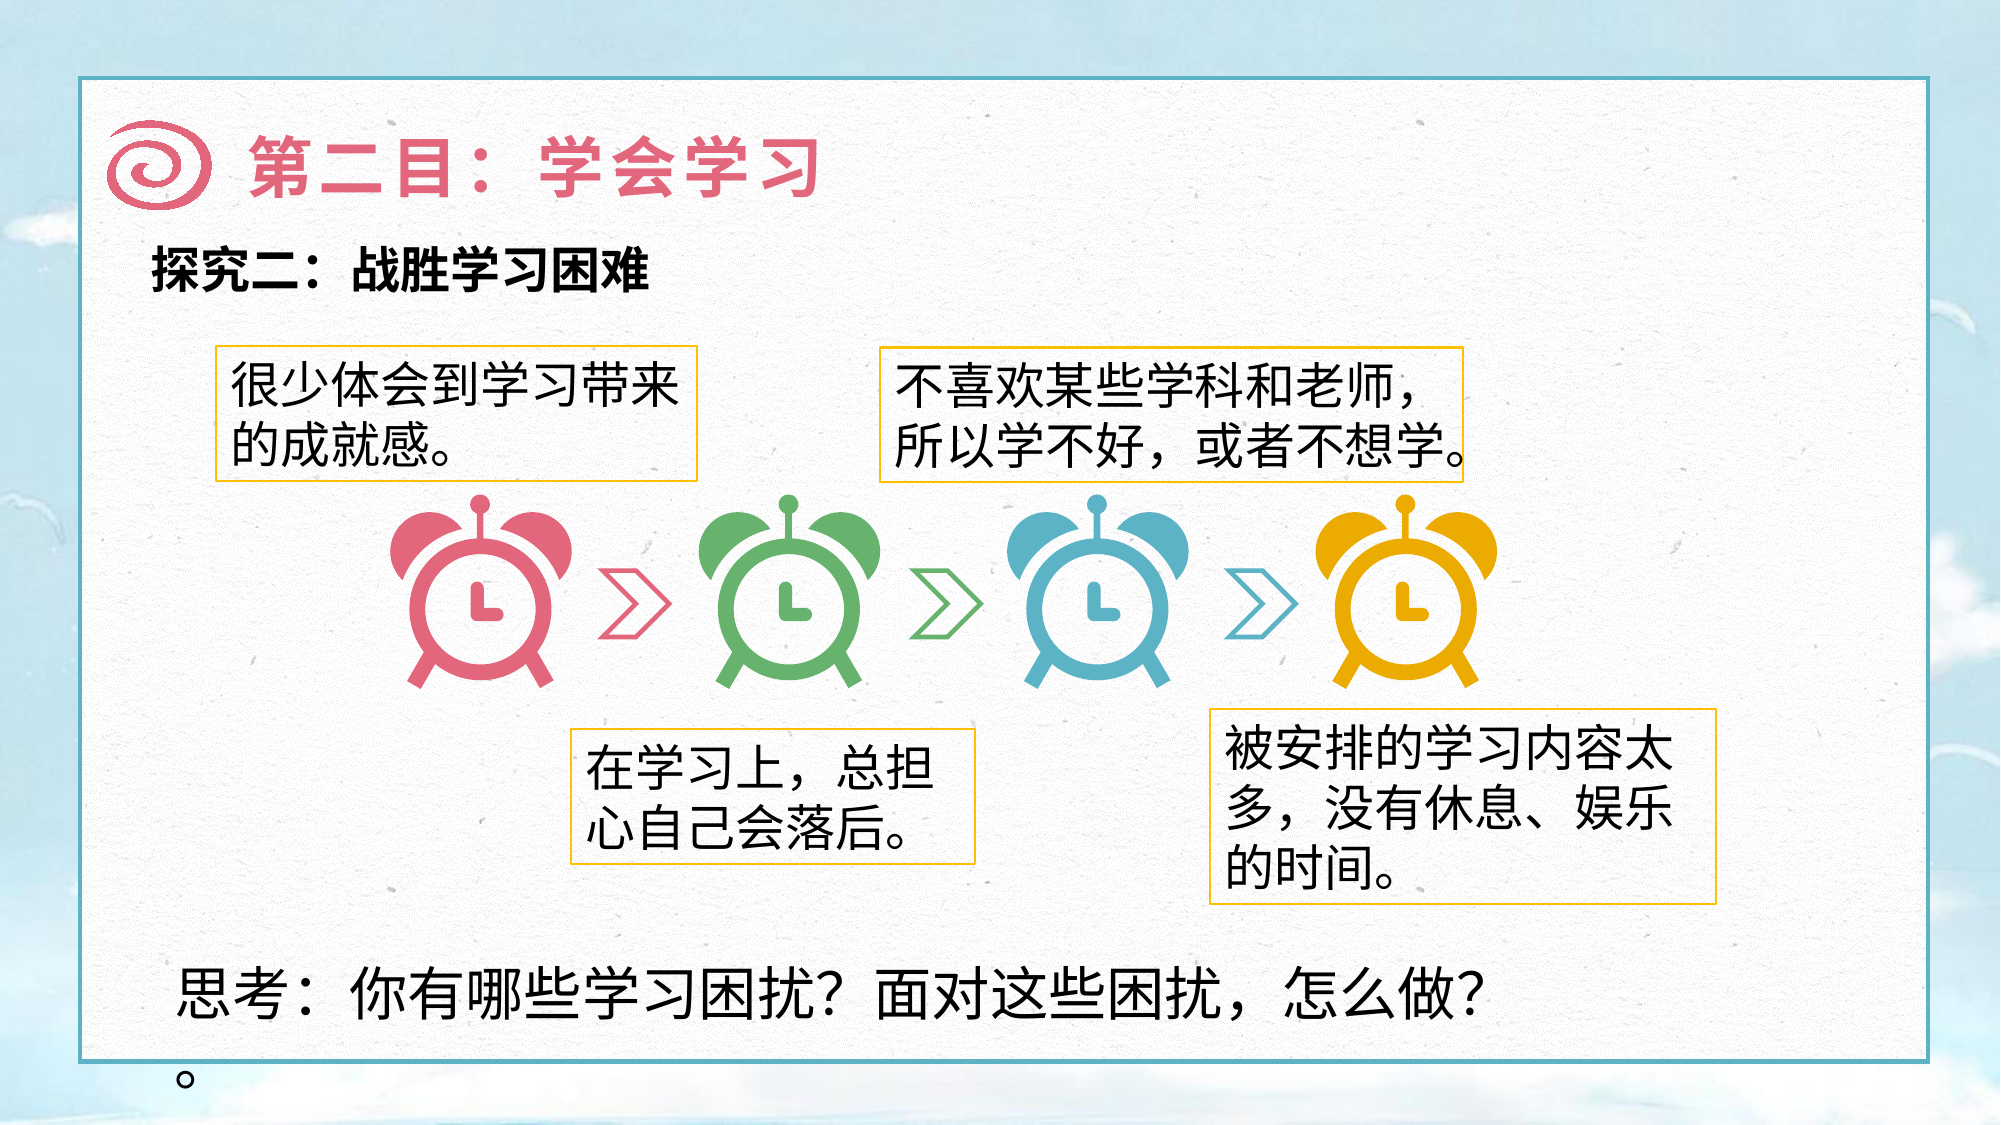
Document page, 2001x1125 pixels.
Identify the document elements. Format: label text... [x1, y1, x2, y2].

text_box 探究二：战胜学习困难 [135, 230, 666, 306]
text_box 被安排的学习内容太多，没有休息、娱乐的时间。 [1209, 709, 1716, 905]
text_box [103, 107, 999, 226]
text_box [390, 494, 1498, 689]
picture [0, 0, 2001, 1125]
text_box 思考：你有哪些学习困扰？面对这些困扰，怎么做？ 。 [159, 949, 1901, 1105]
text_box 不喜欢某些学科和老师，所以学不好，或者不想学。 [880, 347, 1463, 483]
text_box 很少体会到学习带来的成就感。 [215, 346, 698, 481]
text_box 在学习上，总担心自己会落后。 [570, 729, 976, 865]
